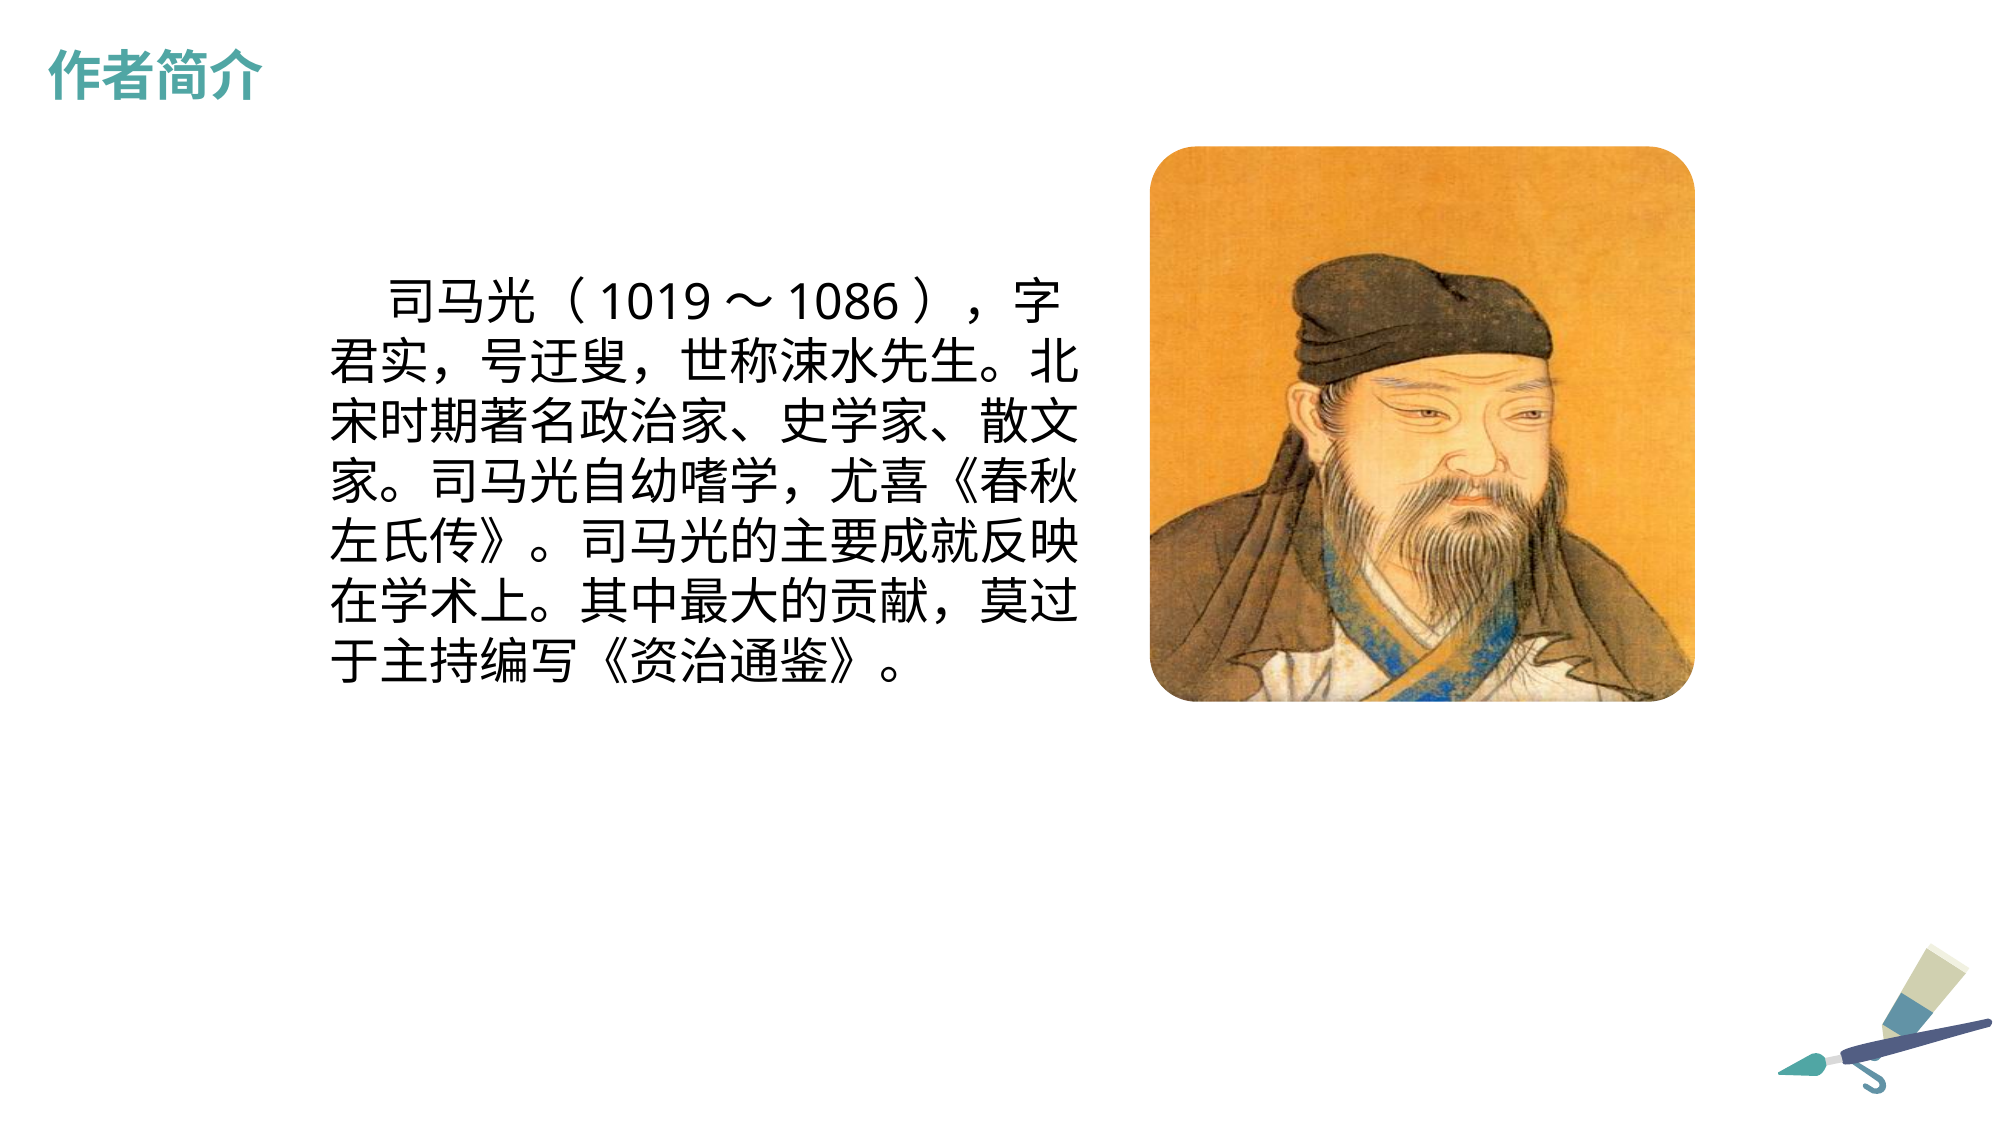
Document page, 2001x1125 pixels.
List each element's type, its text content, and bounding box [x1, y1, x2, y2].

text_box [1811, 945, 1974, 1125]
text_box 司马光（1019～1086），字君实，号迂叟，世称涑水先生。北宋时期著名政治家、史学家、散文家。司马光自幼嗜学，尤喜《春秋左氏传》。司马光的主要成就反映在学术上。其中最大的贡献，莫过于主持编写《资治通鉴》。 [314, 262, 1097, 698]
picture [1149, 146, 1695, 702]
text_box 作者简介 [32, 33, 347, 114]
